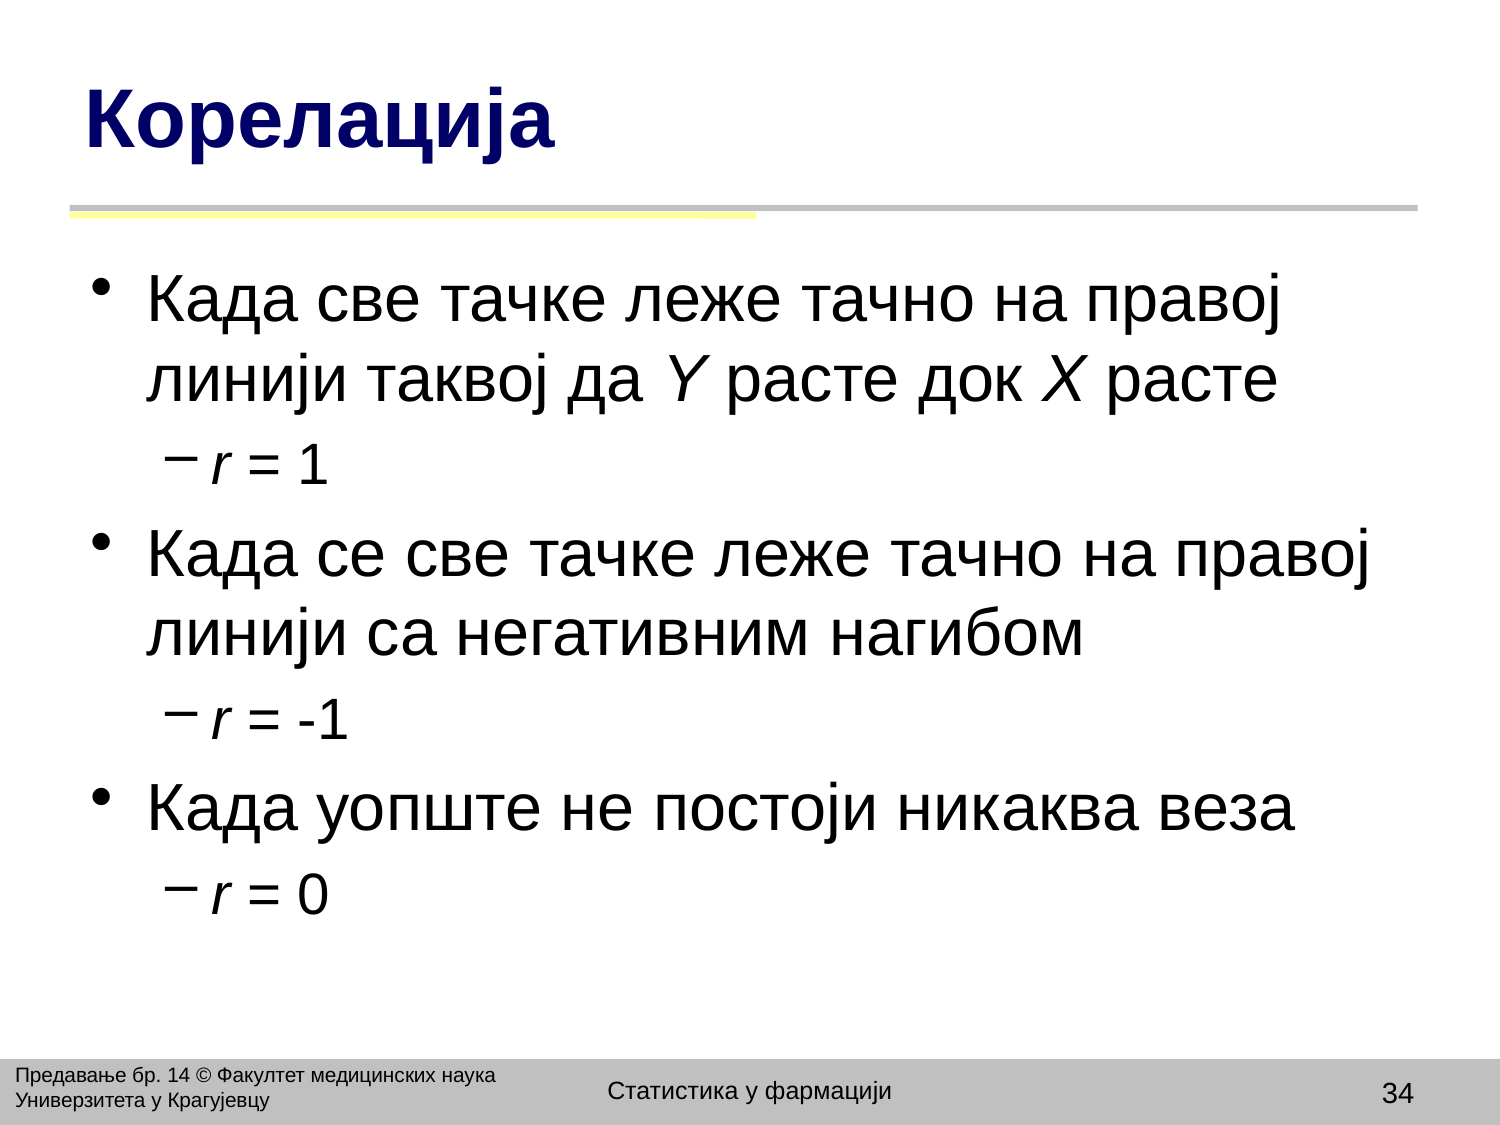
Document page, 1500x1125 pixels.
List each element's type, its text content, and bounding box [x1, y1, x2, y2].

footer Статистика у фармацији [512, 1066, 988, 1125]
title Корелација [69, 19, 1426, 208]
slide_number 34 [1079, 1066, 1430, 1125]
list Када све тачке леже тачно на правој линији таквој да Y расте док X расте r = 1 Када се све тачке леже тачно на правој линији са негативним нагибом r = -1 Када уопште не постоји никаква веза r = 0 [74, 246, 1426, 1023]
slide_number Предавање бр. 14 © Факултет медицинских наука Универзитета у Крагујевцу [0, 1053, 622, 1108]
